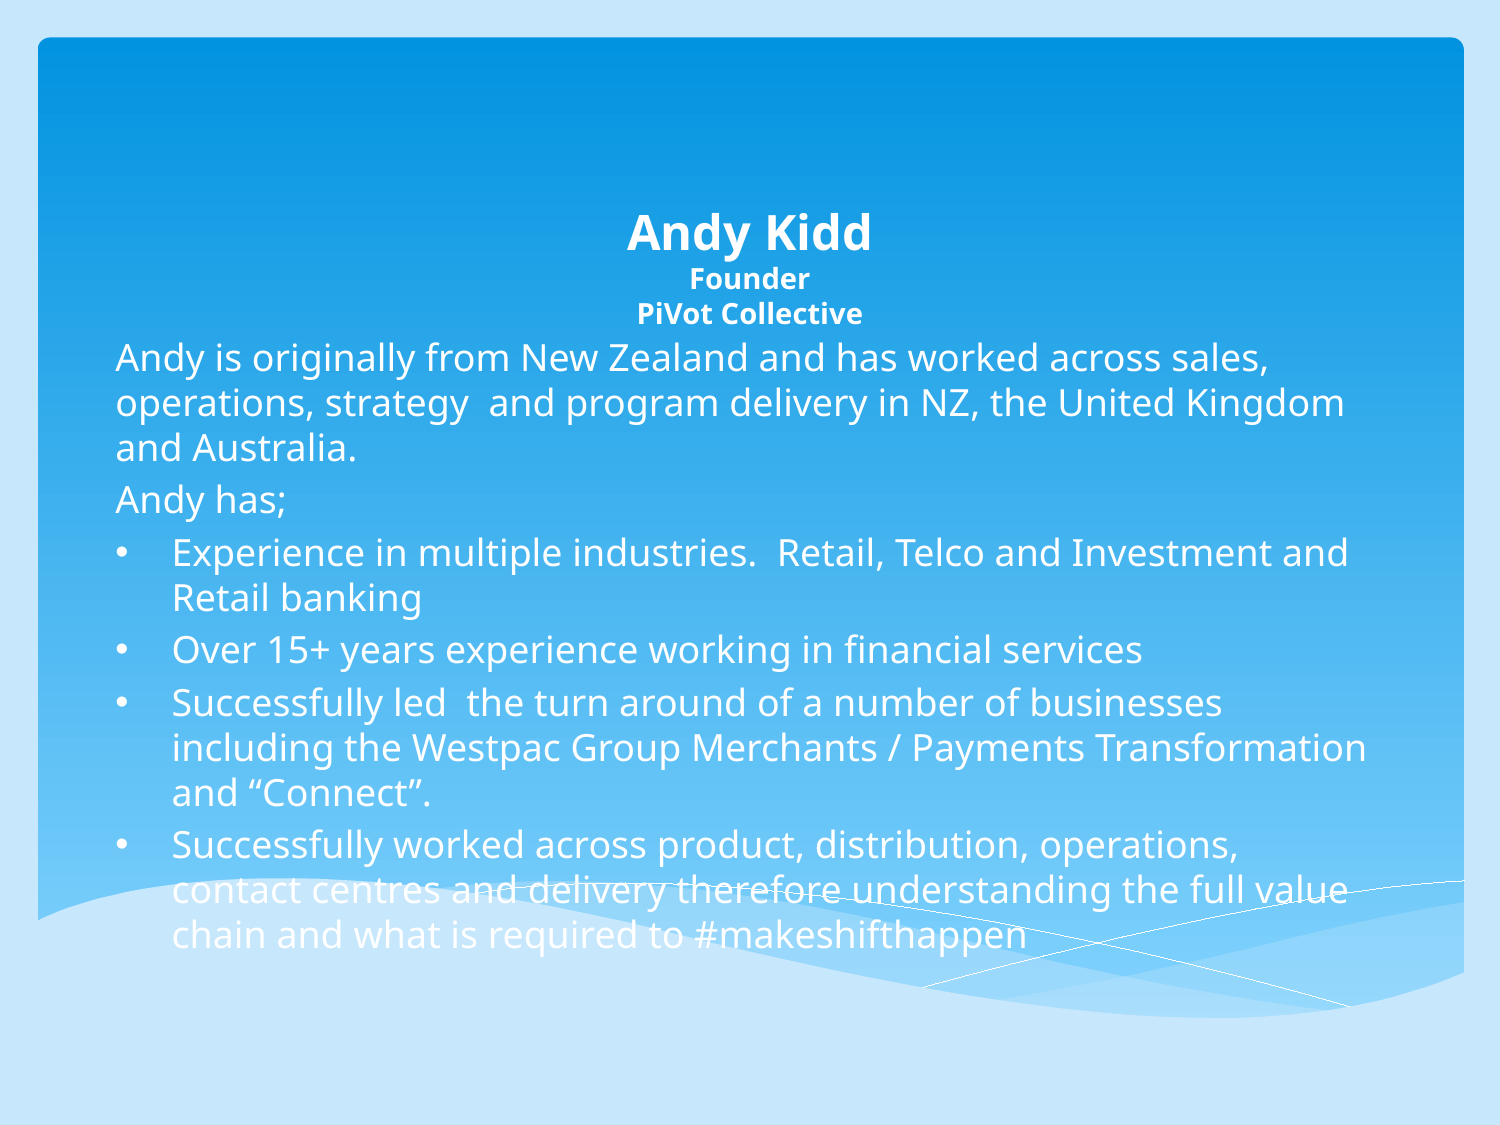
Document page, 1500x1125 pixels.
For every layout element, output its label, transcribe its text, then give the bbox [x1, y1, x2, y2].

subtitle Andy is originally from New Zealand and has worked across sales, operations, strategy and program delivery in NZ, the United Kingdom and Australia. Andy has; Experience in multiple industries. Retail, Telco and Investment and Retail banking Over 15+ years experience working in financial services Successfully led the turn around of a number of businesses including the Westpac Group Merchants / Payments Transformation and “Connect”. Successfully worked across product, distribution, operations, contact centres and delivery therefore understanding the full value chain and what is required to #makeshifthappen [100, 326, 1388, 882]
title Andy Kidd Founder PiVot Collective [112, 191, 1388, 326]
